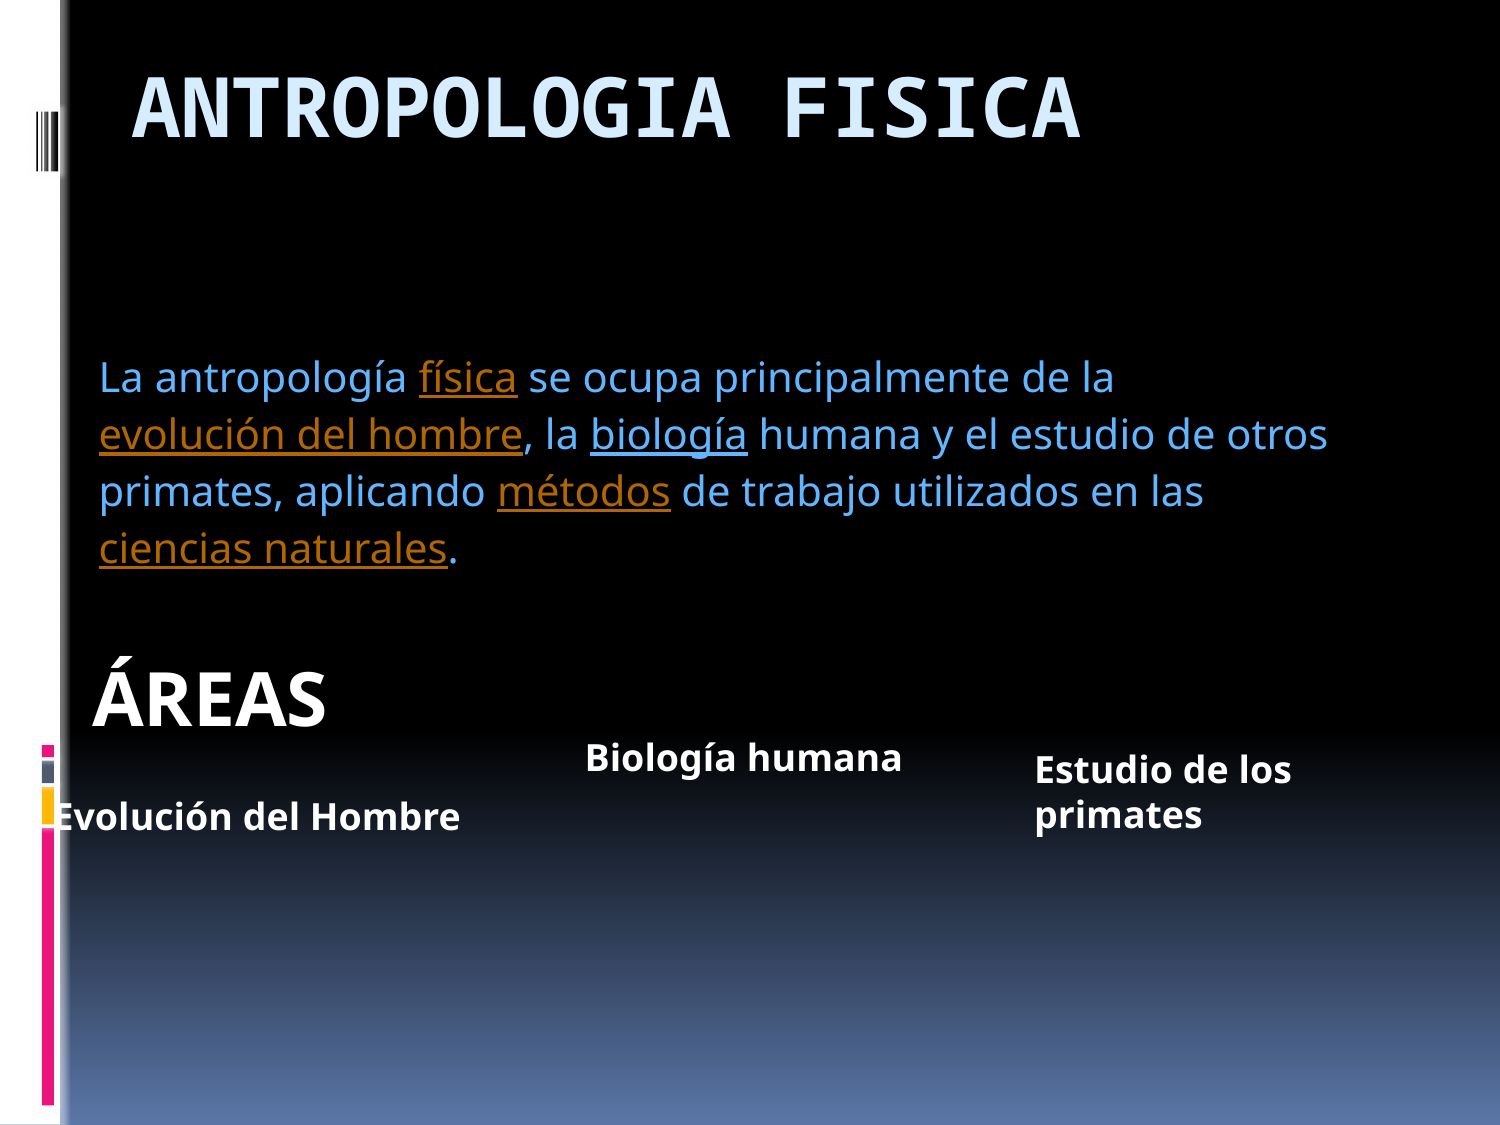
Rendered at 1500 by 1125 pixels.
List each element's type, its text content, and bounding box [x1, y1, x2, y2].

text_box Evolución del Hombre [37, 785, 476, 845]
text_box Estudio de los primates [1019, 738, 1395, 843]
subtitle La antropología física se ocupa principalmente de la evolución del hombre, la biología humana y el estudio de otros primates, aplicando métodos de trabajo utilizados en las ciencias naturales. [82, 246, 1418, 686]
text_box ÁREAS [77, 644, 373, 750]
text_box Biología humana [569, 726, 928, 787]
title ANTROPOLOGIA FISICA [117, 46, 1393, 246]
